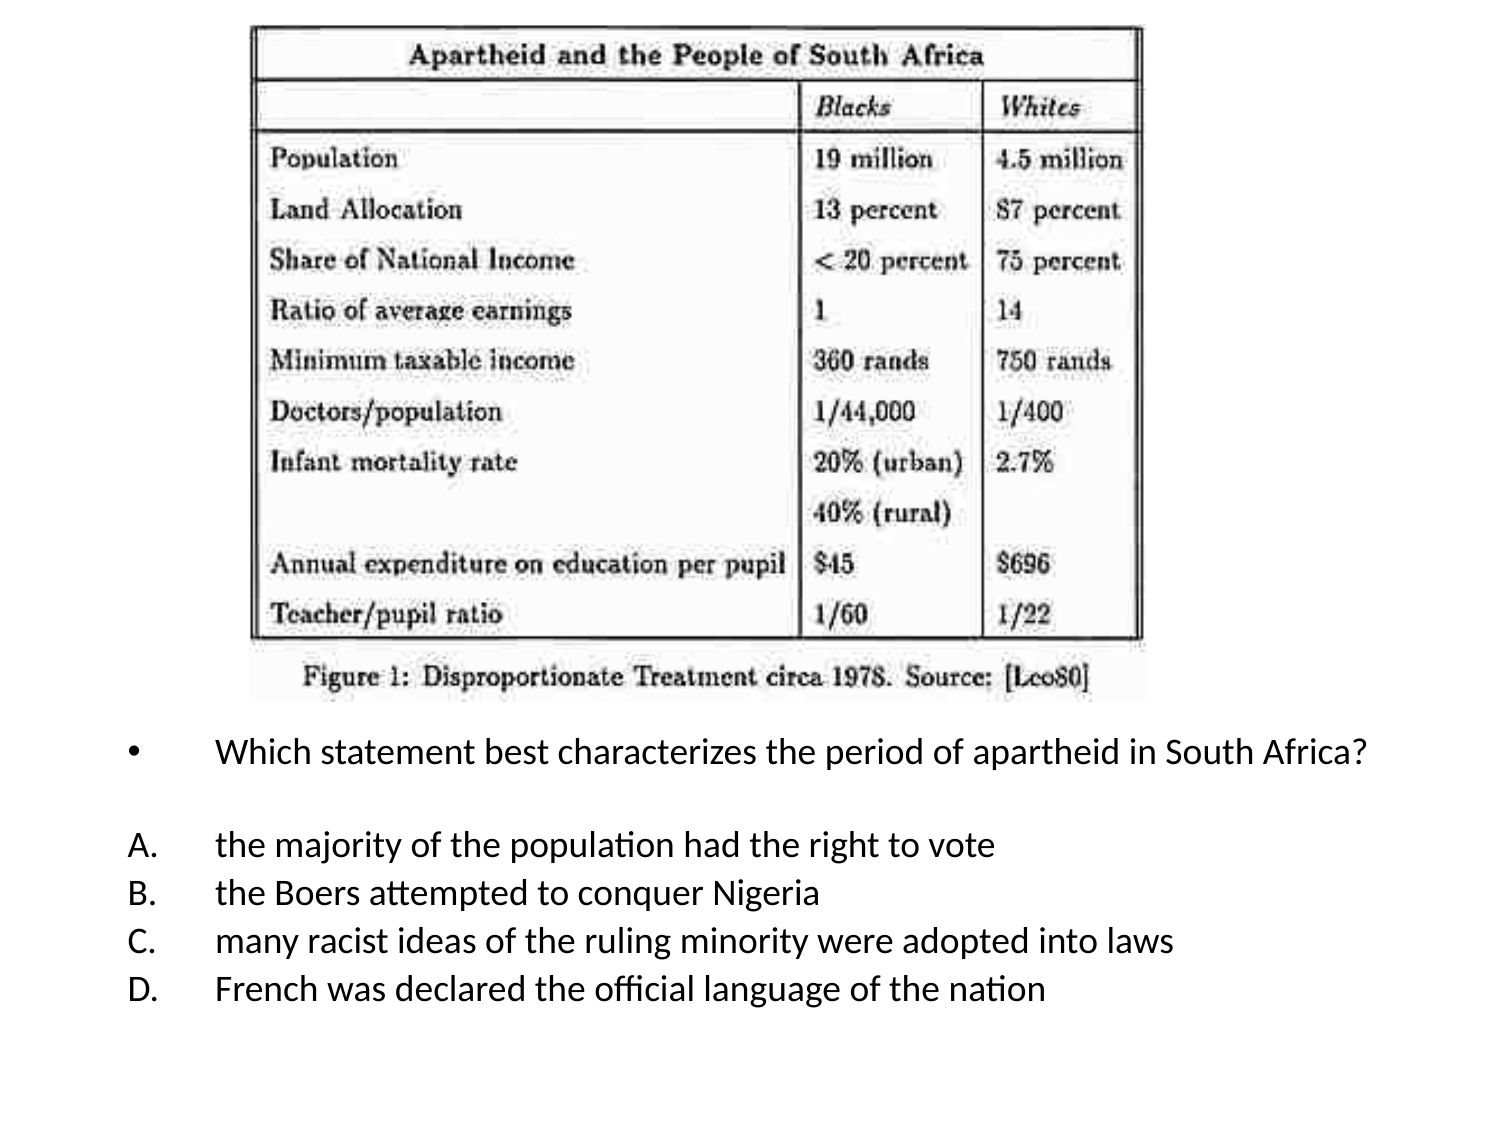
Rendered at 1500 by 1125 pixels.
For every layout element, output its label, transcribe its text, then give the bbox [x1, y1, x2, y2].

list Which statement best characterizes the period of apartheid in South Africa? the majority of the population had the right to vote the Boers attempted to conquer Nigeria many racist ideas of the ruling minority were adopted into laws French was declared the official language of the nation [112, 725, 1400, 1125]
picture [249, 24, 1146, 702]
